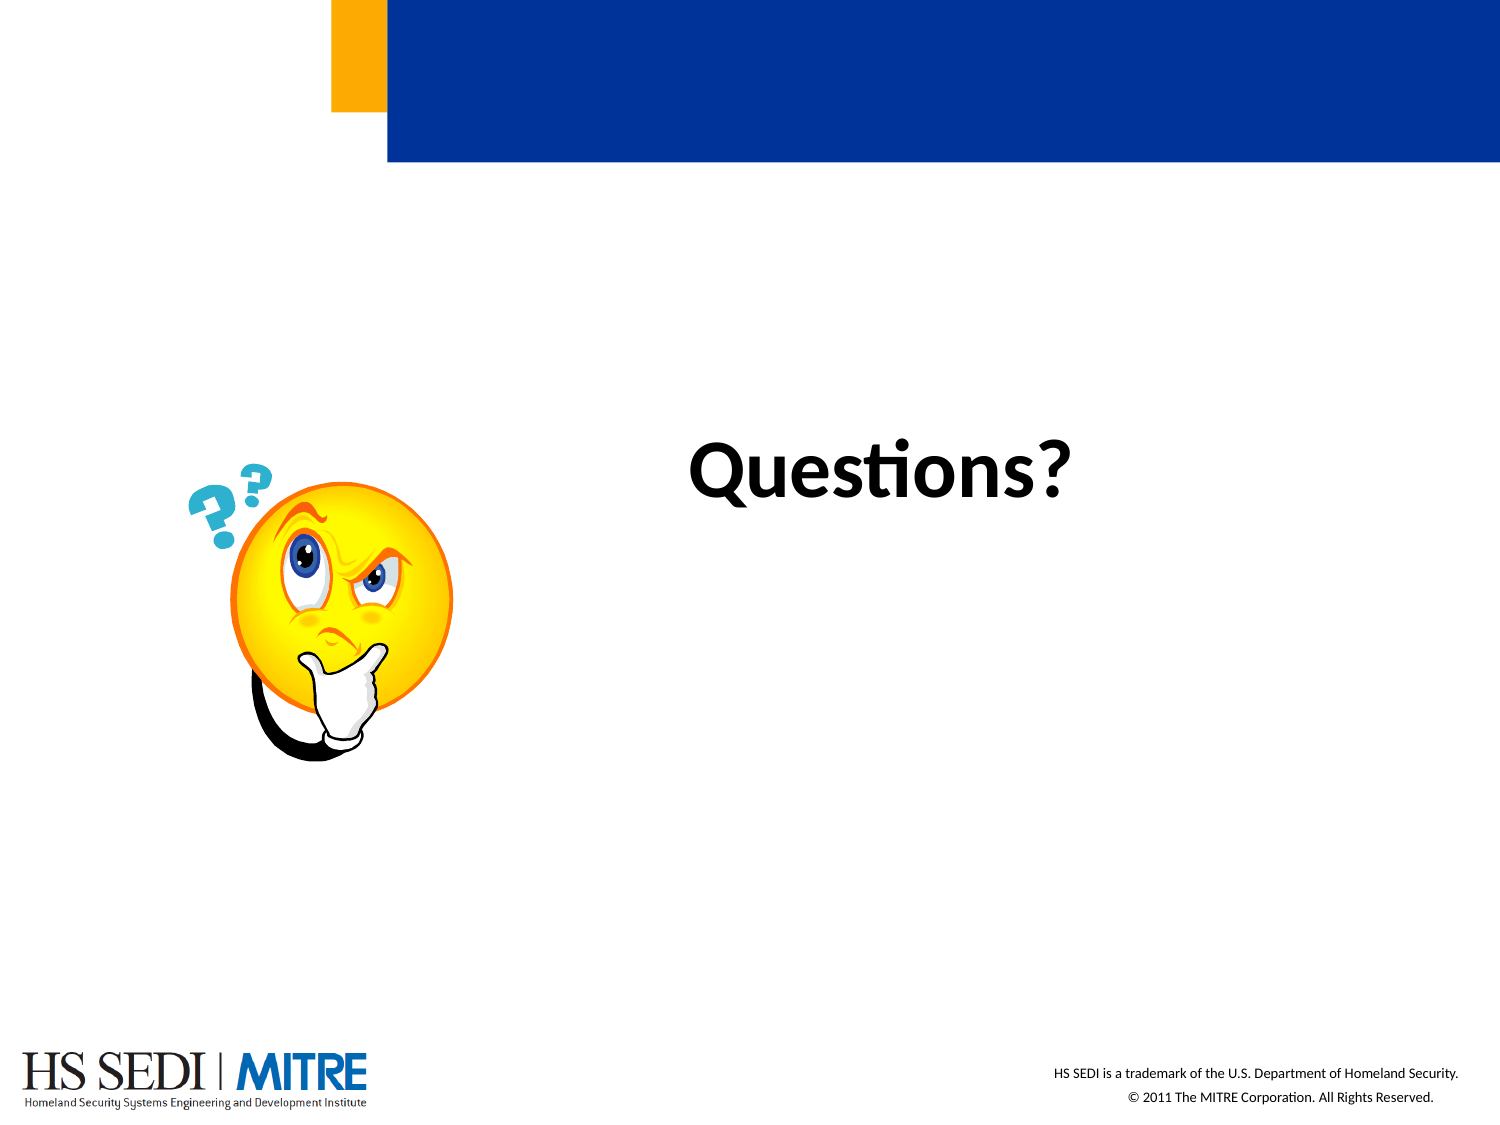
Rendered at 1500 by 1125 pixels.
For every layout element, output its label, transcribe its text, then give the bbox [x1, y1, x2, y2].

title Questions? [349, 374, 1413, 563]
picture [187, 462, 455, 763]
picture [5, 1038, 381, 1119]
